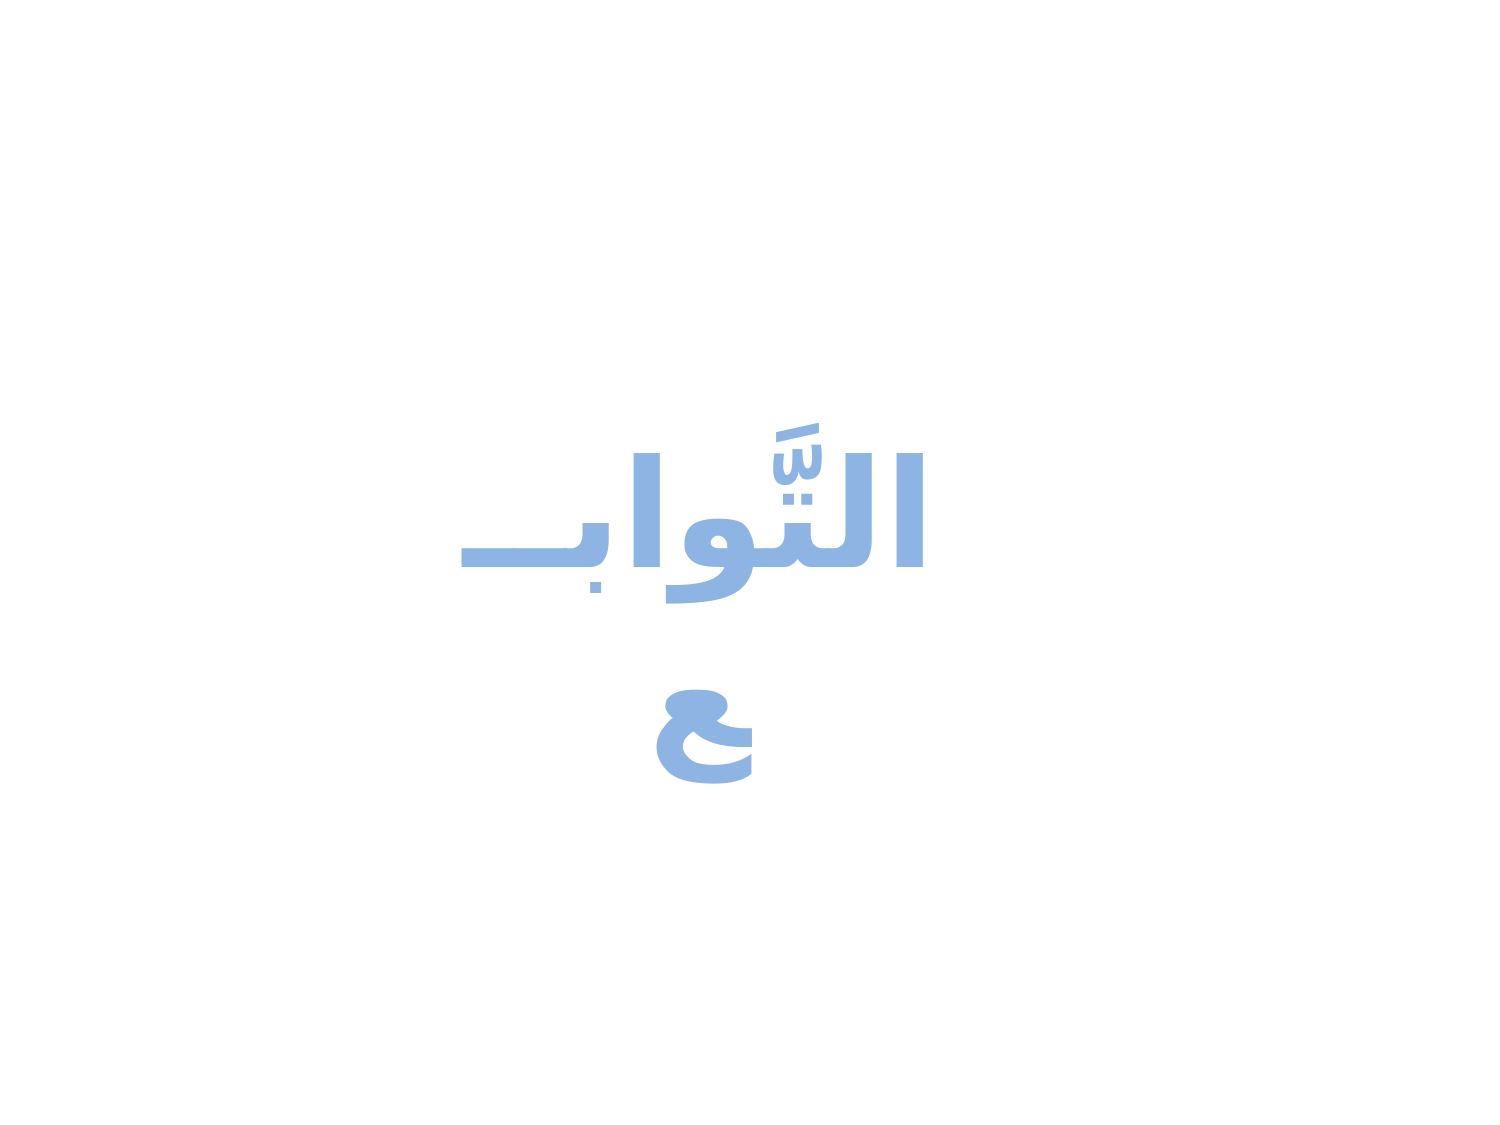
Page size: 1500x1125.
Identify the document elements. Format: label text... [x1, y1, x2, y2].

text_box التَّوابــع [427, 410, 973, 786]
